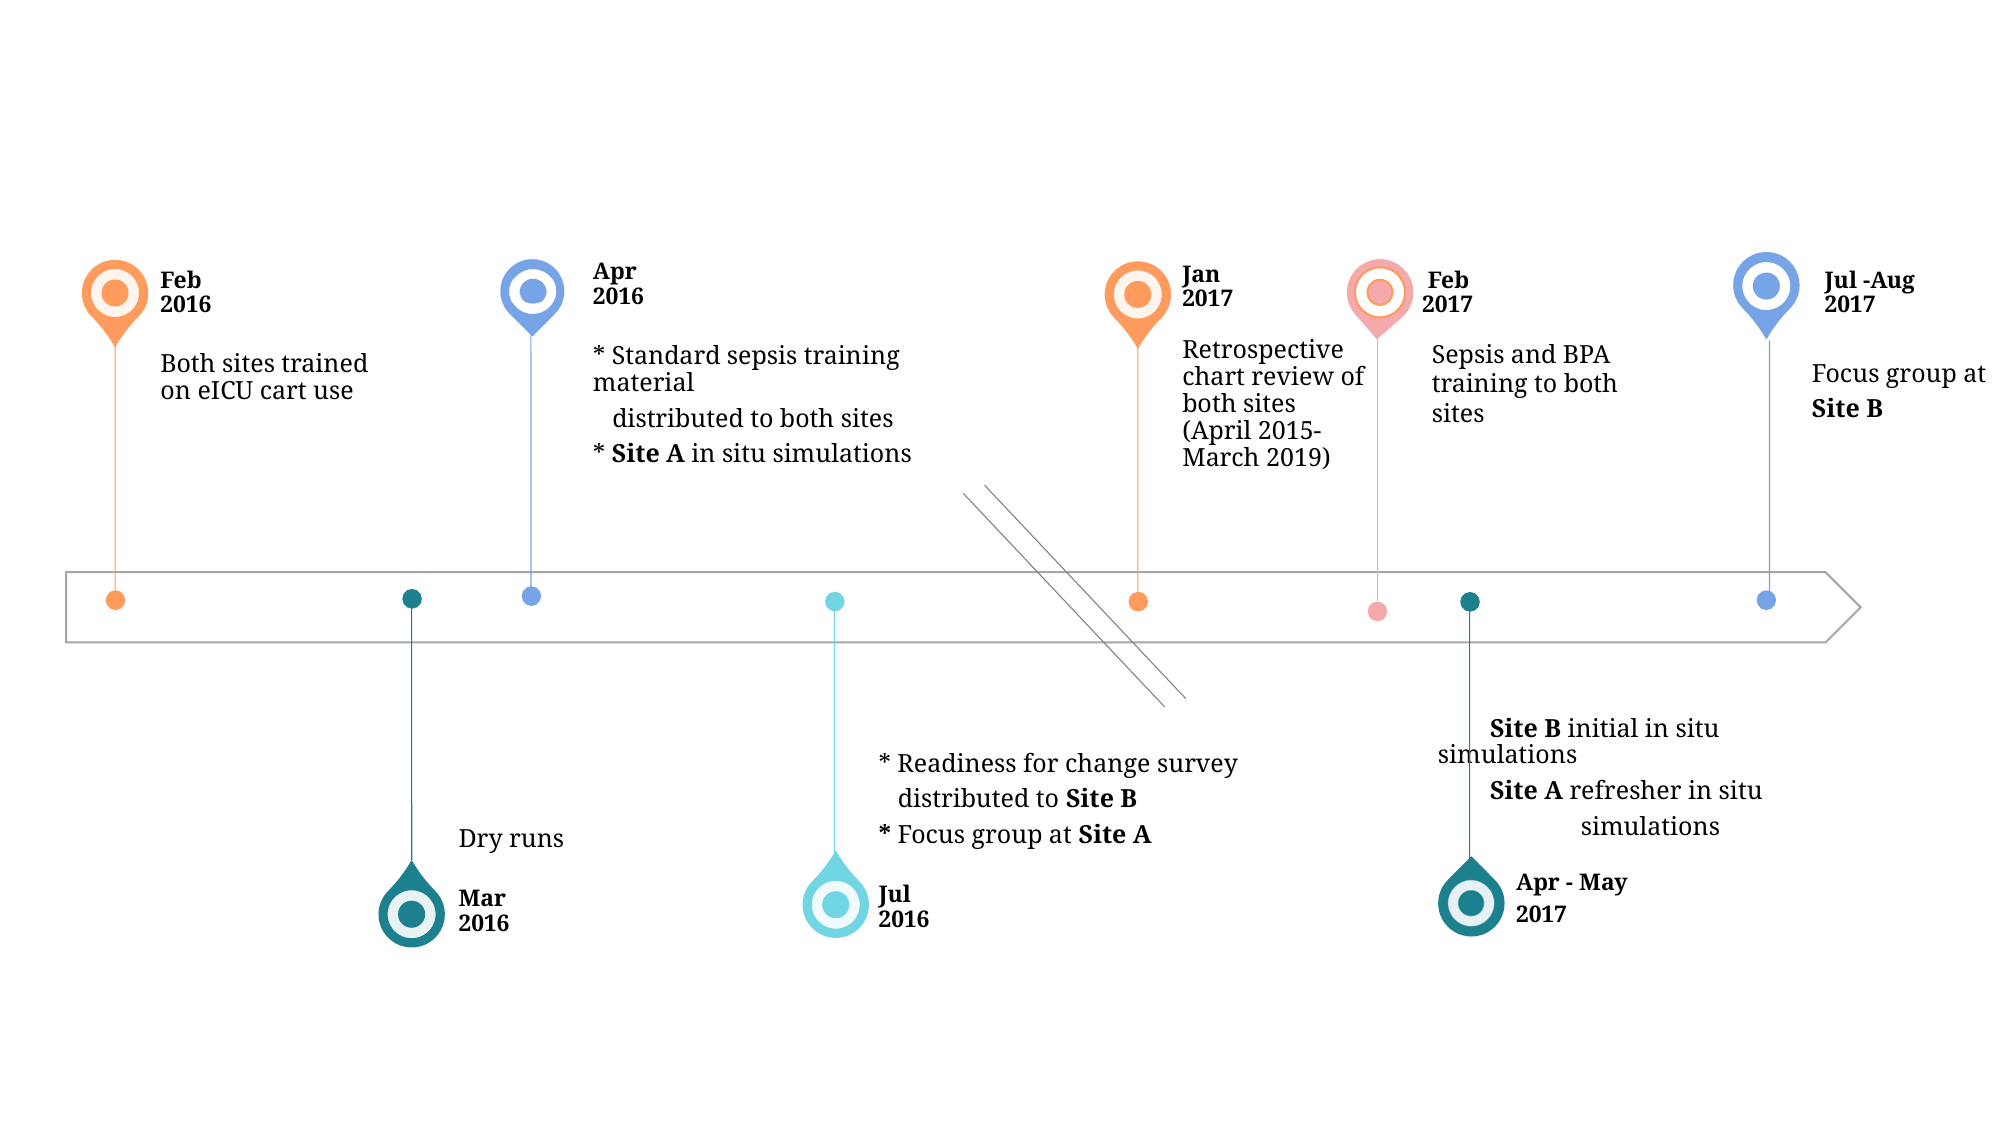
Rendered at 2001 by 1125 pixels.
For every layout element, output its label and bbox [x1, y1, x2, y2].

text_box [66, 158, 2000, 1042]
